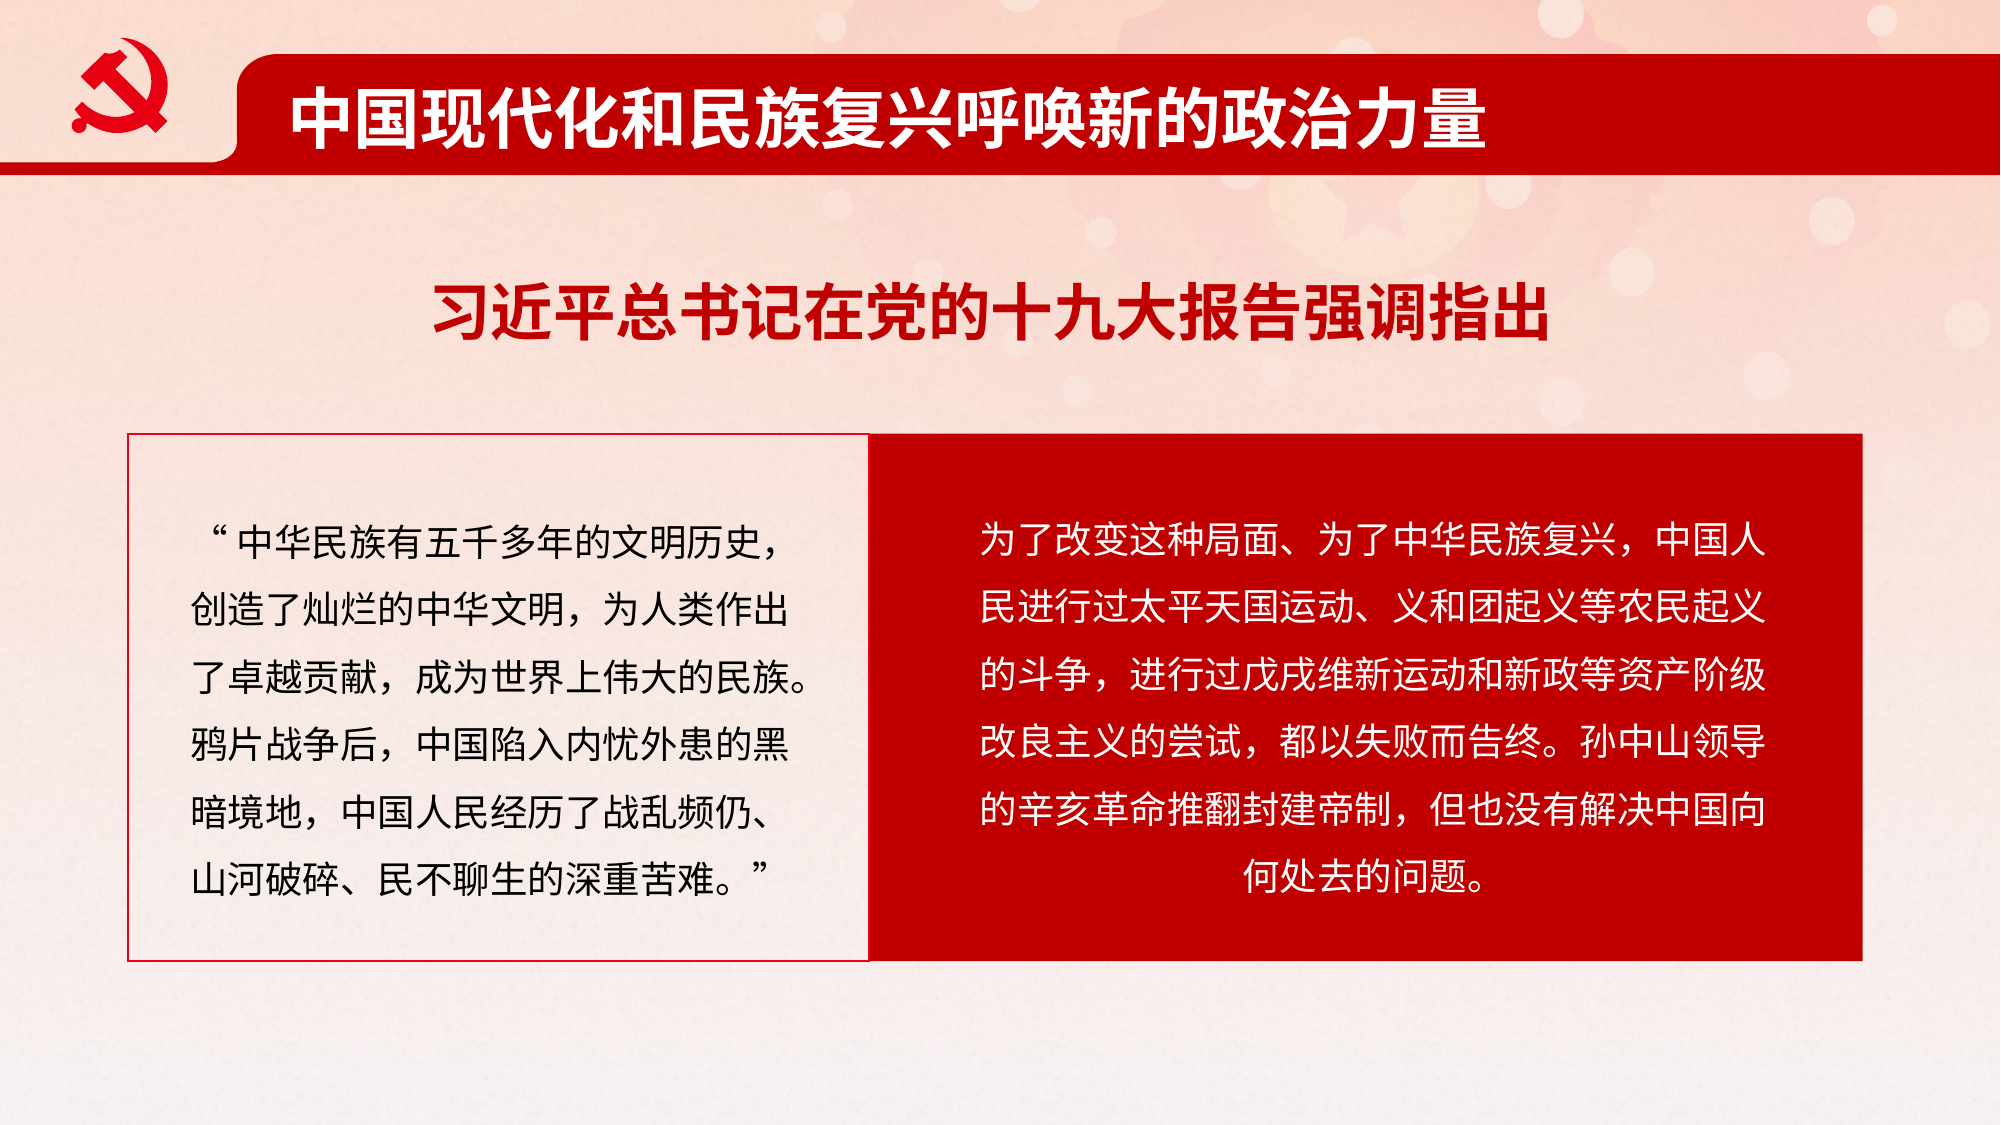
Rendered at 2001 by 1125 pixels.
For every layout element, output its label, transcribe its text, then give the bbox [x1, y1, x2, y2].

text_box [1581, 53, 2000, 177]
text_box [71, 37, 168, 134]
text_box 习近平总书记在党的十九大报告强调指出 [413, 265, 1725, 356]
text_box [127, 433, 1863, 962]
text_box [0, 53, 271, 177]
text_box 中国现代化和民族复兴呼唤新的政治力量 [271, 30, 1581, 204]
